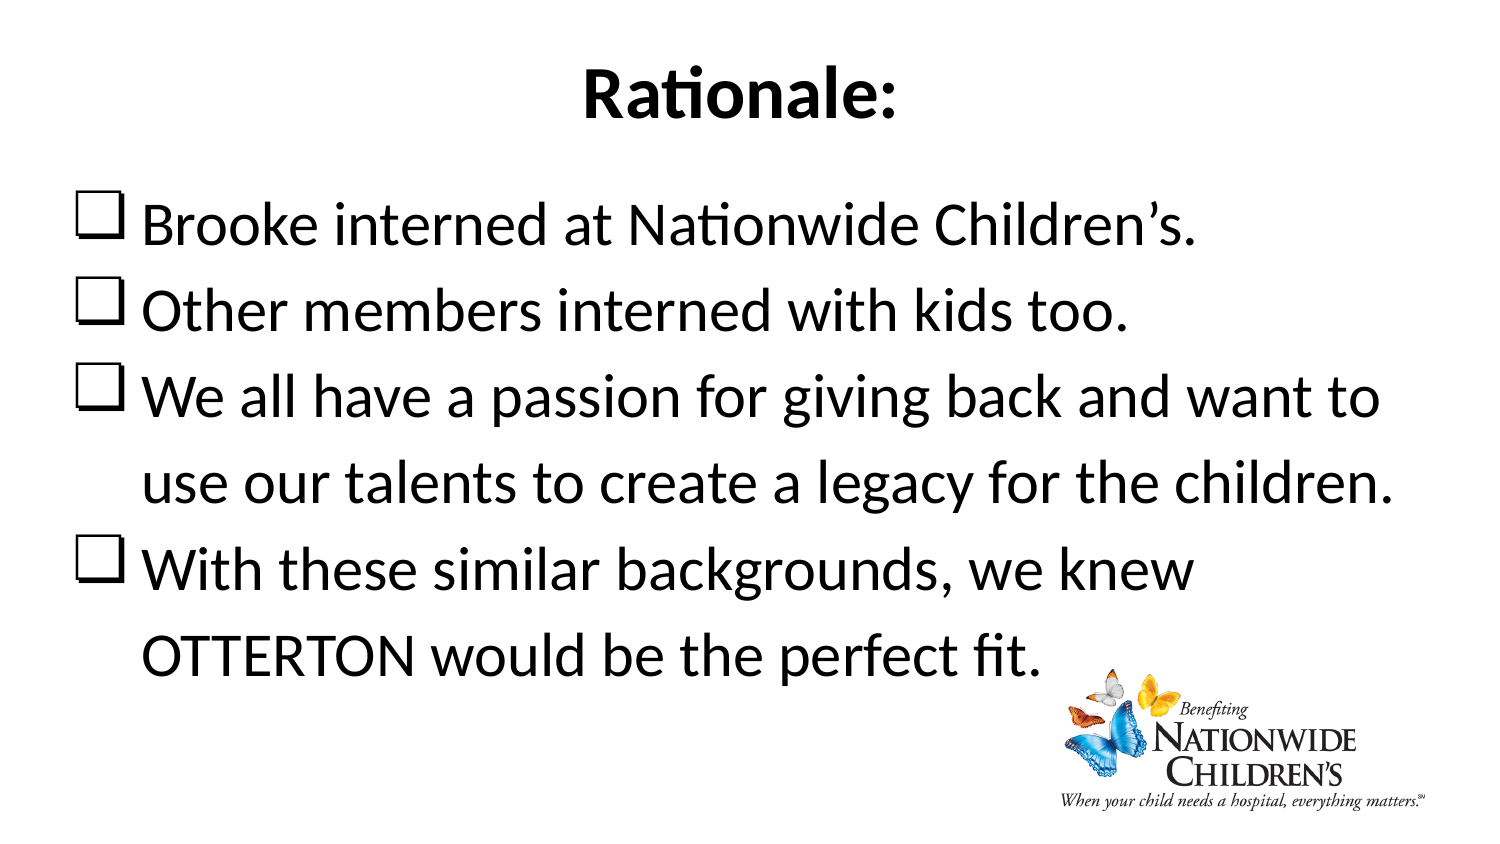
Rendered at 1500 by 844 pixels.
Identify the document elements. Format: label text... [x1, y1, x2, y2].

title Rationale: [51, 28, 1449, 126]
picture [1061, 669, 1426, 811]
list Brooke interned at Nationwide Children’s. Other members interned with kids too. We all have a passion for giving back and want to use our talents to create a legacy for the children. With these similar backgrounds, we knew OTTERTON would be the perfect fit. [51, 156, 1449, 784]
